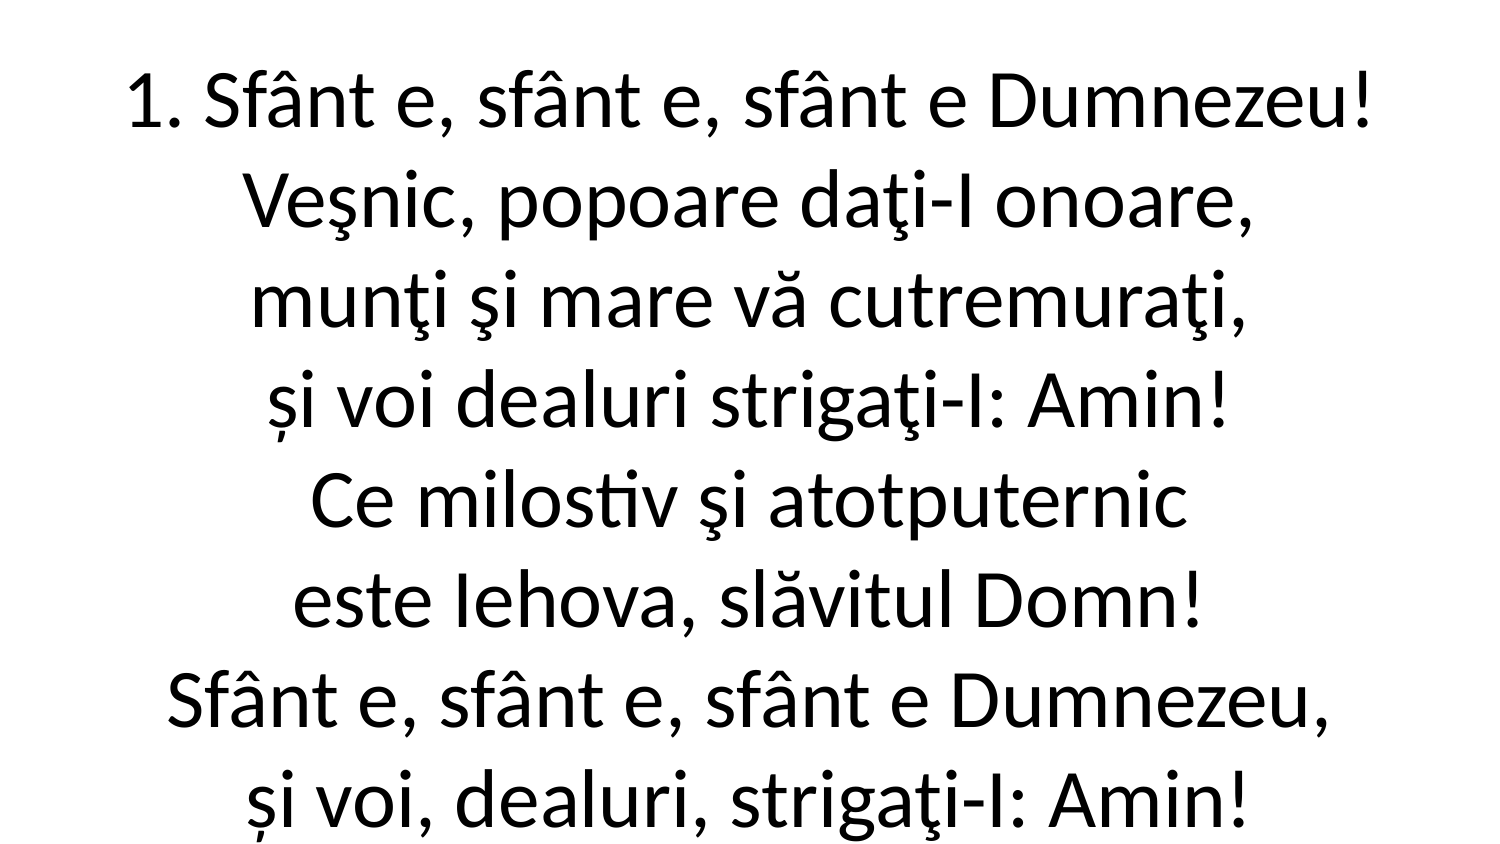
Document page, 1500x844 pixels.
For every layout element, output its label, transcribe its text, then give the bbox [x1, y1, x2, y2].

text_box 1. Sfânt e, sfânt e, sfânt e Dumnezeu! Veşnic, popoare daţi-I onoare, munţi şi mare vă cutremuraţi, și voi dealuri strigaţi-I: Amin! Ce milostiv şi atotputernic este Iehova, slăvitul Domn! Sfânt e, sfânt e, sfânt e Dumnezeu, și voi, dealuri, strigaţi-I: Amin! [107, 0, 1393, 844]
